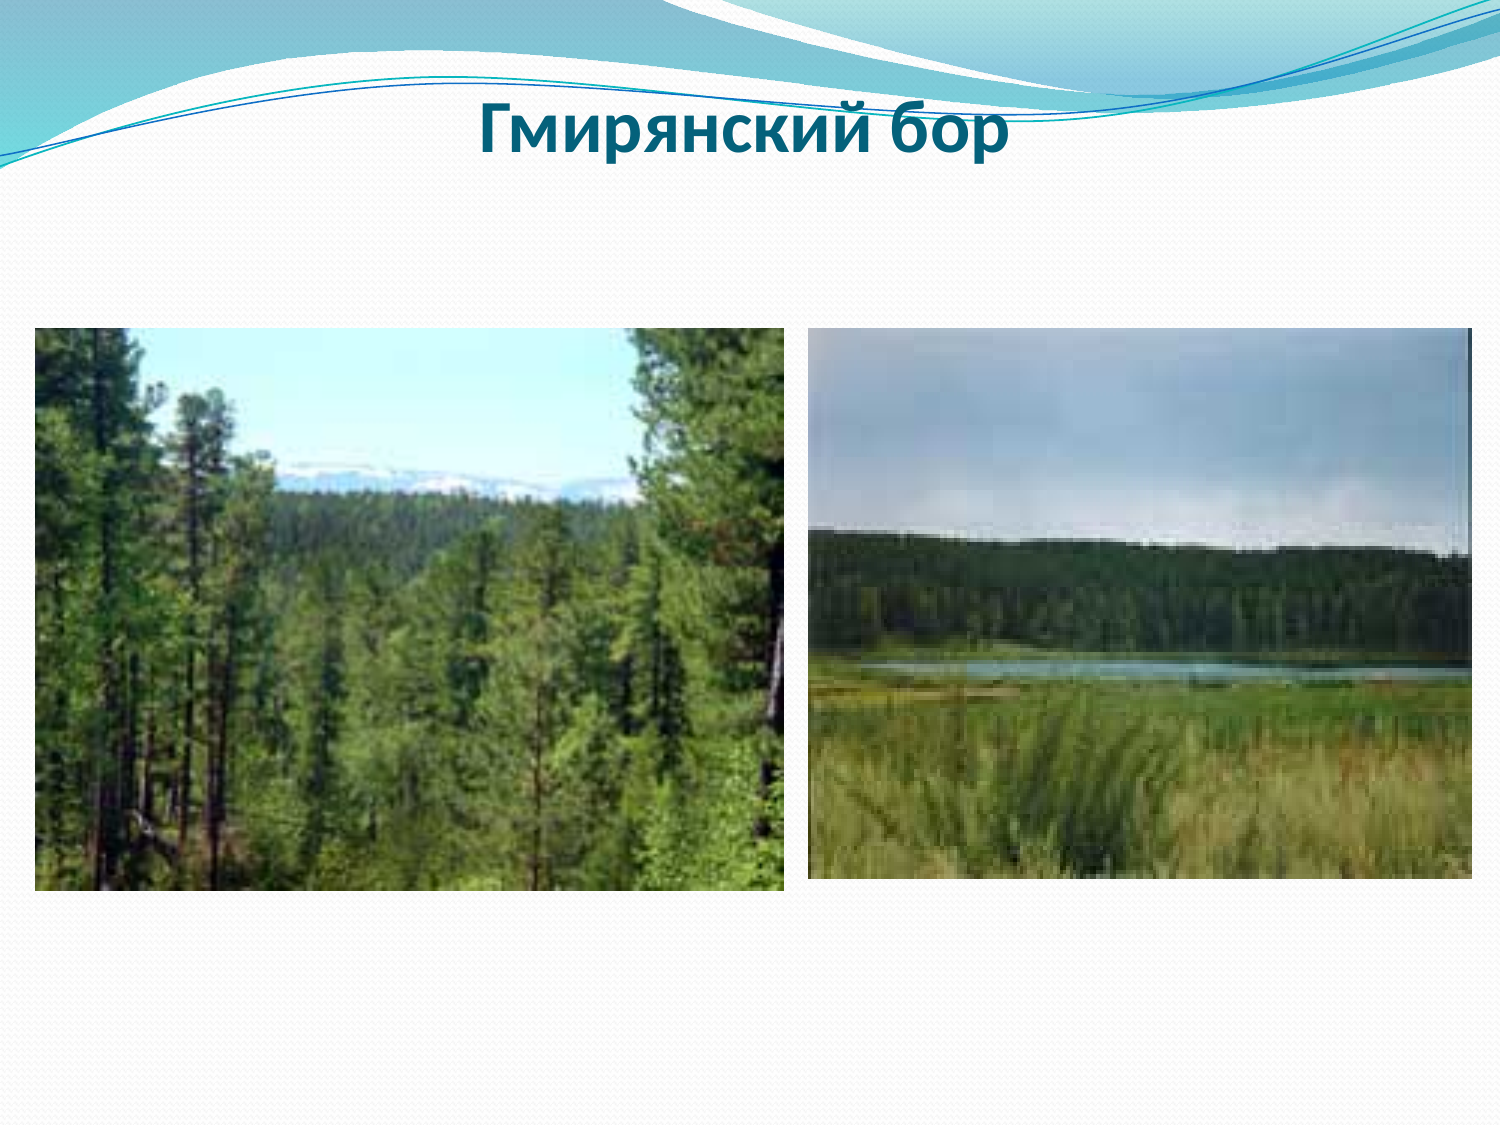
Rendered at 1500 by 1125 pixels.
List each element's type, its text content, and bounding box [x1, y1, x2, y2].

picture [808, 327, 1472, 880]
title Гмирянский бор [70, 70, 1421, 258]
picture [34, 327, 784, 891]
